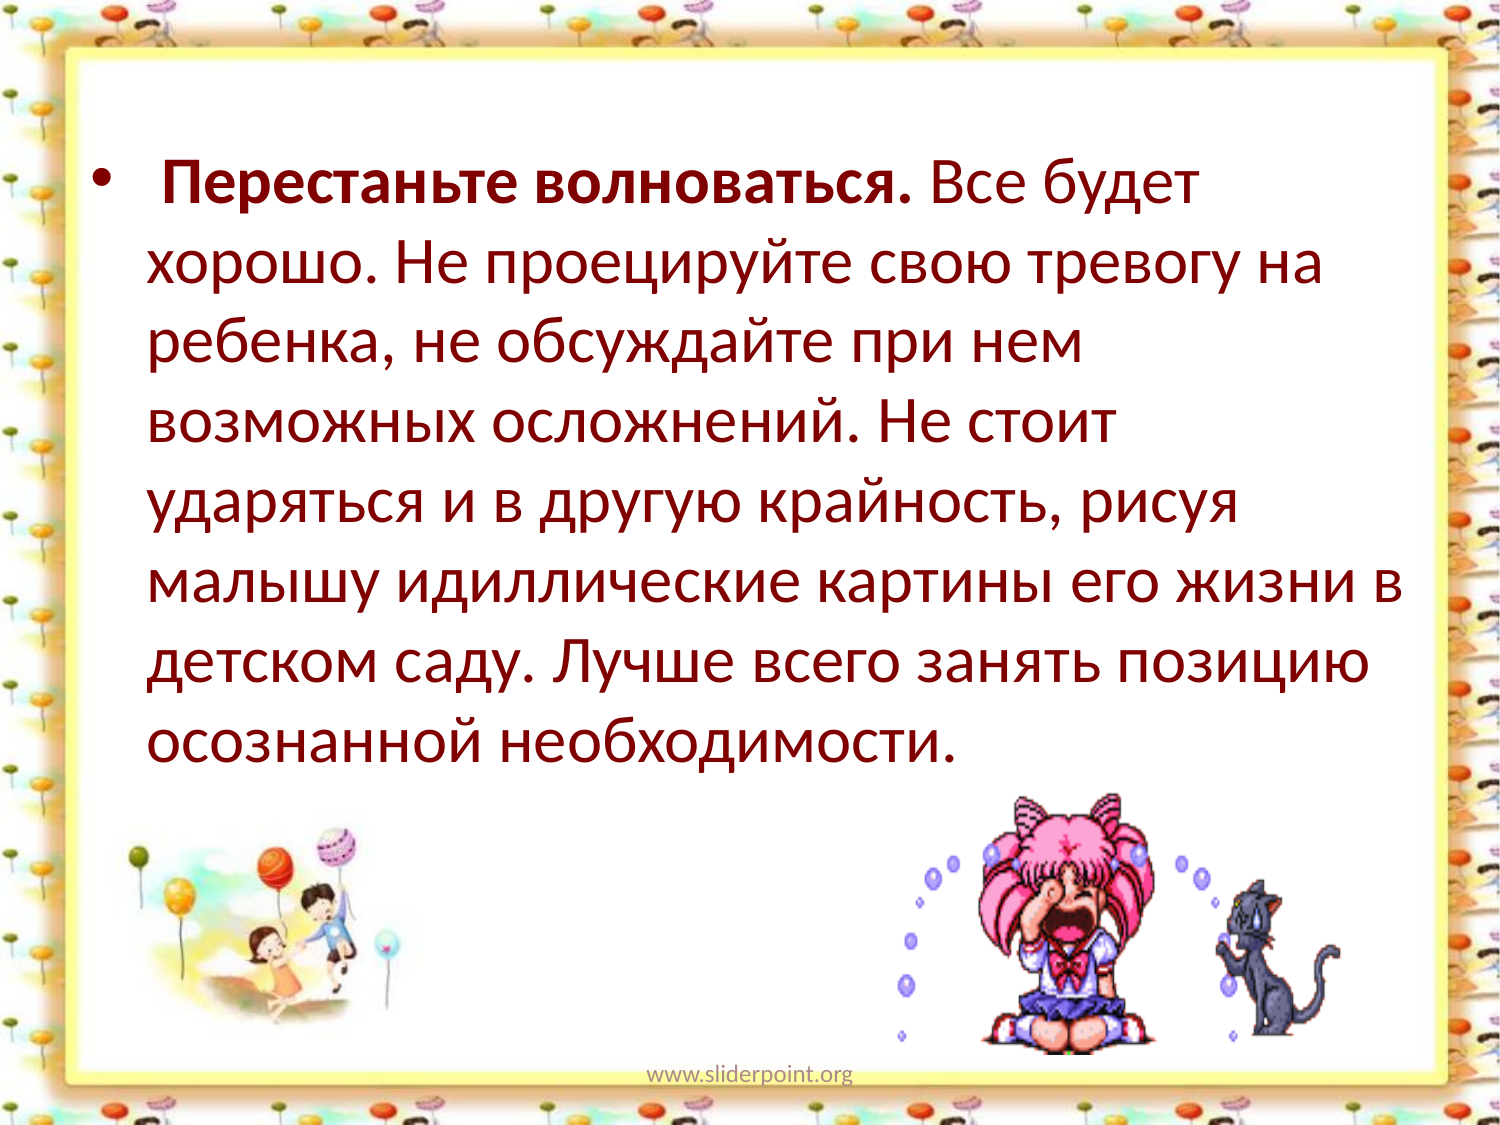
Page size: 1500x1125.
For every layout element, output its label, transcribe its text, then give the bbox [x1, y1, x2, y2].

picture [0, 0, 1500, 1125]
footer www.sliderpoint.org [512, 1042, 988, 1103]
list Перестаньте волноваться. Все будет хорошо. Не проецируйте свою тревогу на ребенка, не обсуждайте при нем возможных осложнений. Не стоит ударяться и в другую крайность, рисуя малышу идиллические картины его жизни в детском саду. Лучше всего занять позицию осознанной необходимости. [74, 128, 1426, 1006]
